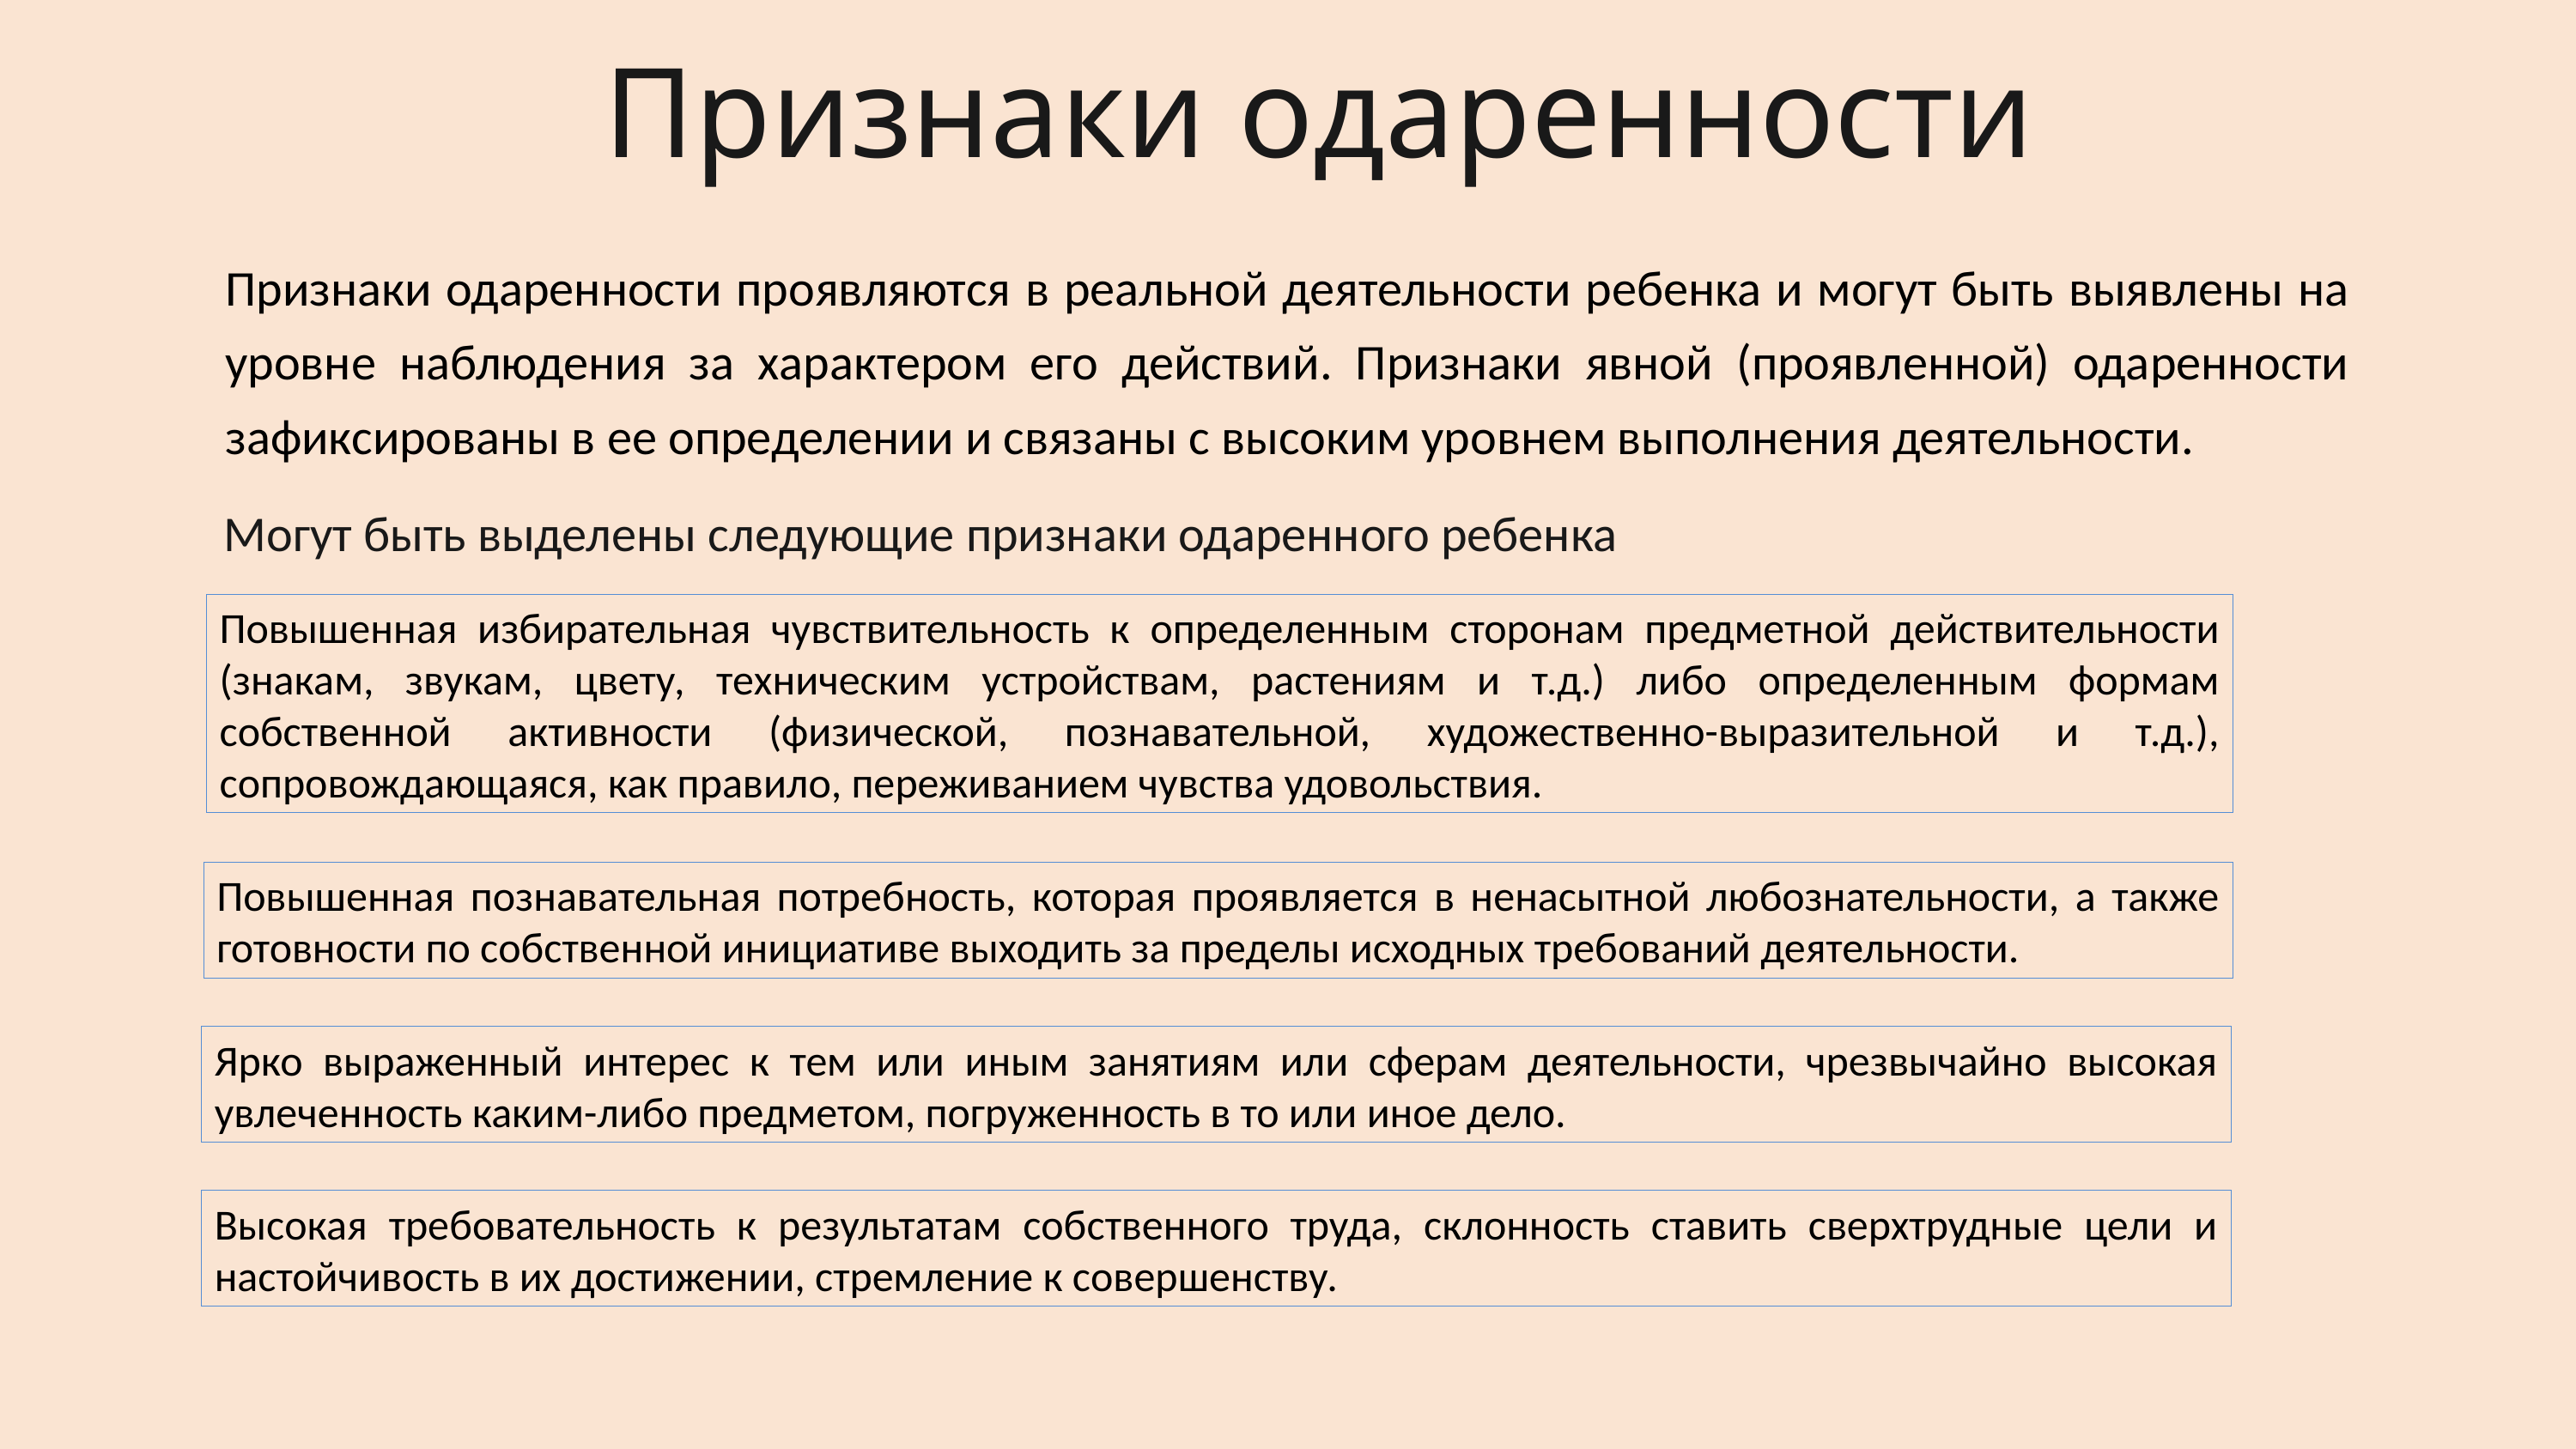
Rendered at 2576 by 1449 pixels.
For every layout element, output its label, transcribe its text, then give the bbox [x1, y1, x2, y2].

text_box Признаки одаренности проявляются в реальной деятельности ребенка и могут быть выявлены на уровне наблюдения за характером его действий. Признаки явной (проявленной) одаренности зафиксированы в ее определении и связаны с высоким уровнем выполнения деятельности. [225, 241, 2351, 590]
text_box Повышенная познавательная потребность, которая проявляется в ненасытной любознательности, а также готовности по собственной инициативе выходить за пределы исходных требований деятельности. [204, 862, 2233, 979]
text_box Высокая требовательность к результатам собственного труда, склонность ставить сверхтрудные цели и настойчивость в их достижении, стремление к совершенству. [201, 1190, 2232, 1307]
text_box Ярко выраженный интерес к тем или иным занятиям или сферам деятельности, чрезвычайно высокая увлеченность каким-либо предметом, погруженность в то или иное дело. [201, 1026, 2232, 1143]
text_box Повышенная избирательная чувствительность к определенным сторонам предметной действительности (знакам, звукам, цвету, техническим устройствам, растениям и т.д.) либо определенным формам собственной активности (физической, познавательной, художественно-выразительной и т.д.), сопровождающаяся, как правило, переживанием чувства удовольствия. [206, 594, 2233, 813]
text_box Признаки одаренности [604, 33, 2099, 183]
text_box Могут быть выделены следующие признаки одаренного ребенка [211, 499, 1631, 568]
